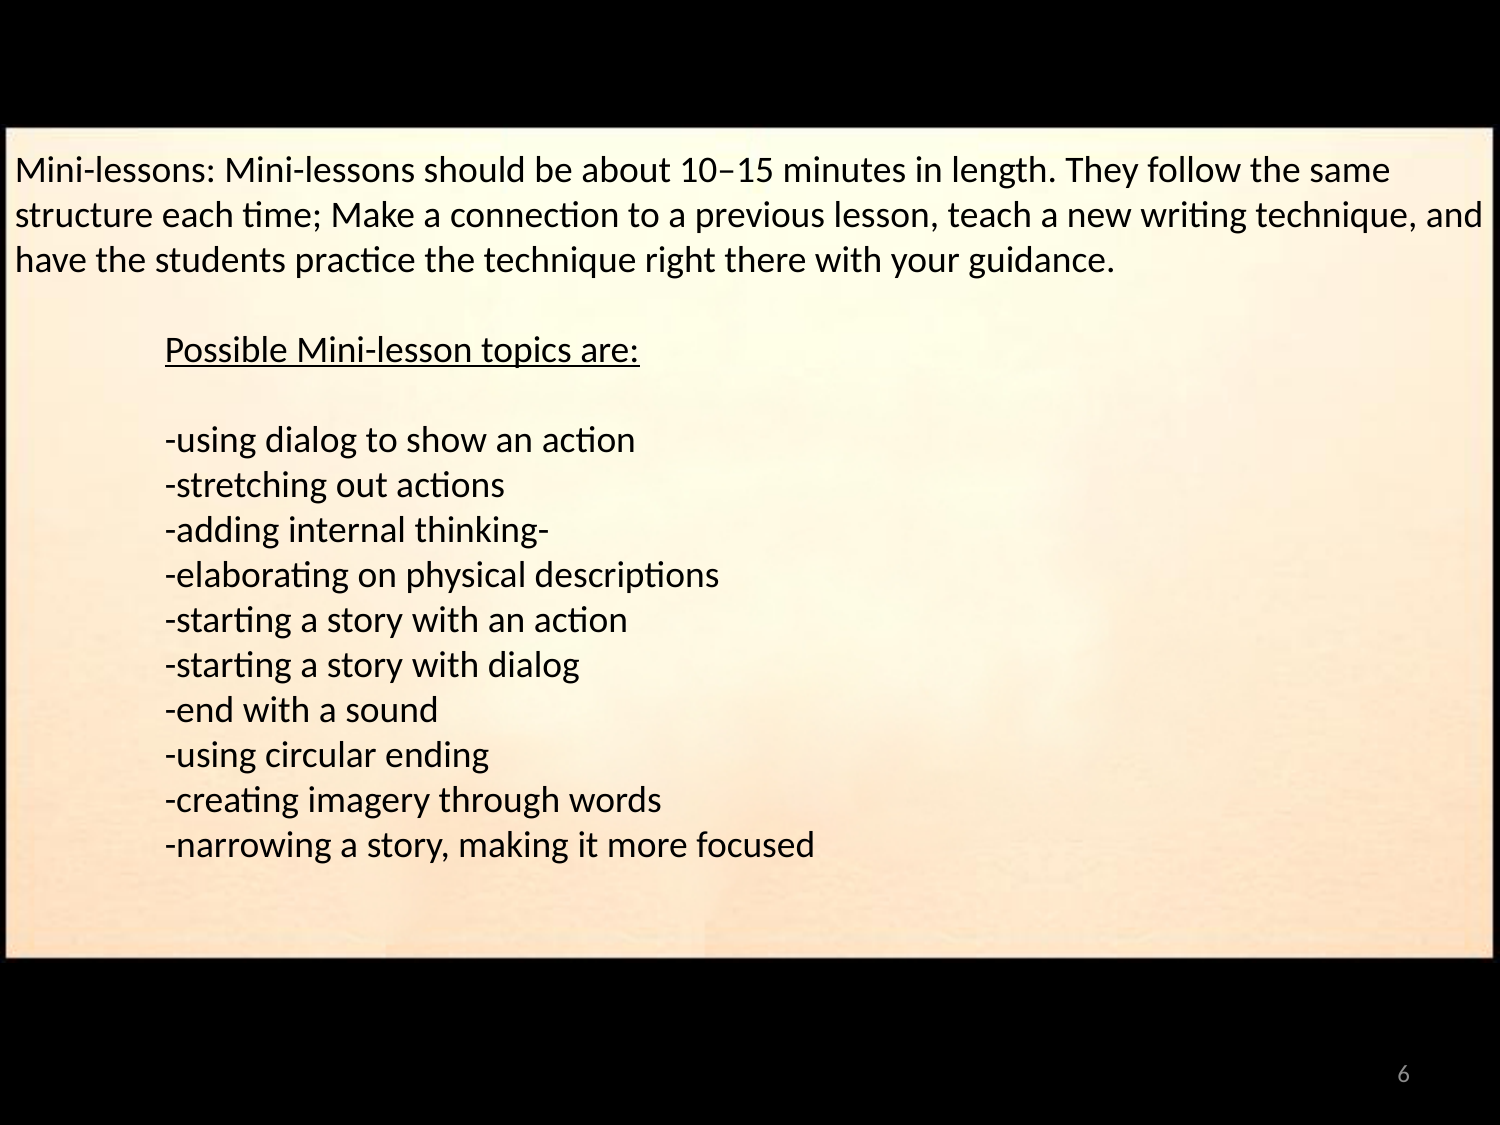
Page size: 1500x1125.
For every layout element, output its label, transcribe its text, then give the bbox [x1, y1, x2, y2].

slide_number 6 [1074, 1042, 1425, 1103]
picture [0, 124, 1500, 963]
